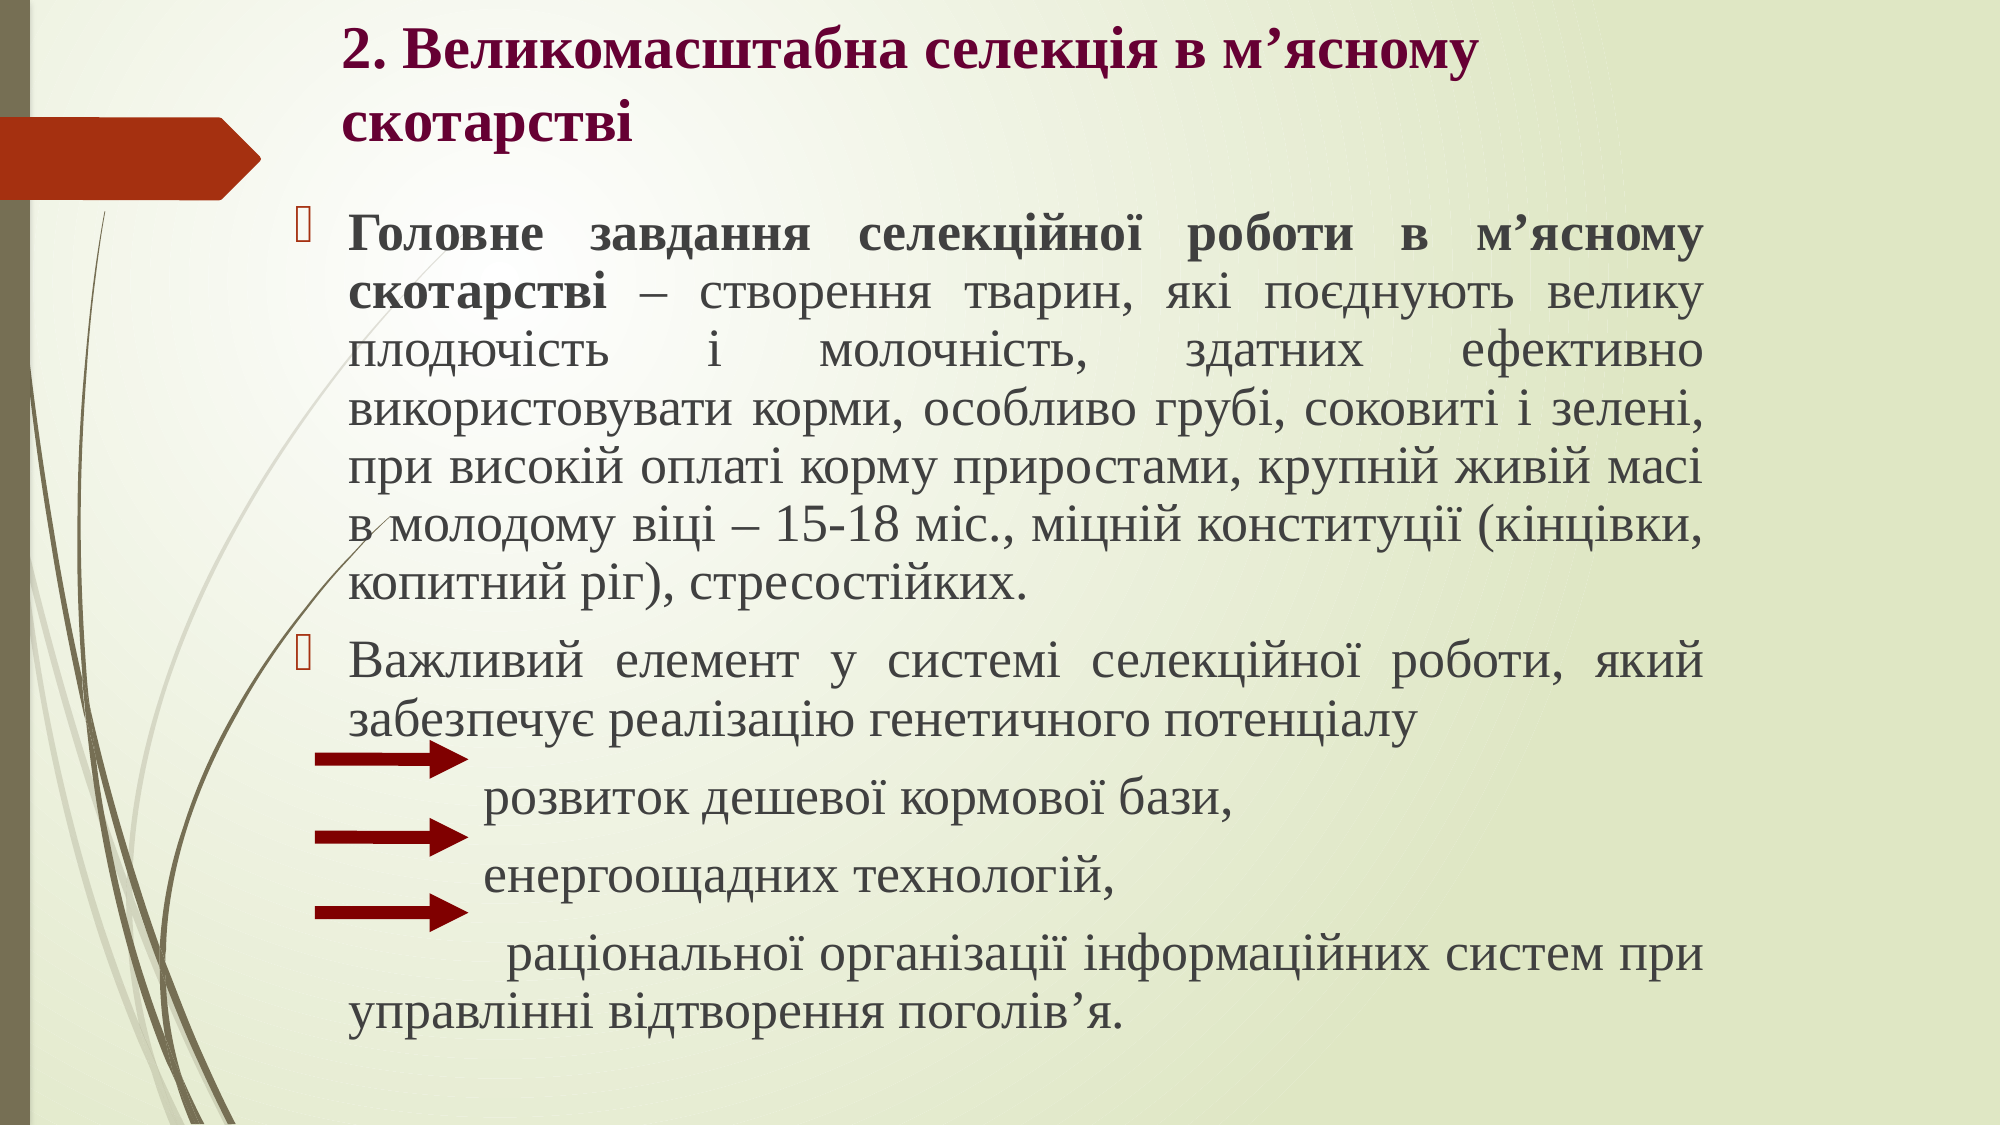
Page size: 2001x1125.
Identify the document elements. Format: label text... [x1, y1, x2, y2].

list Головне завдання селекційної роботи в м’ясному скотарстві – створення тварин, які поєднують велику плодючість і молочність, здатних ефективно використовувати корми, особливо грубі, соковиті і зелені, при високій оплаті корму приростами, крупній живій масі в молодому віці – 15-18 міс., міцній конституції (кінцівки, копитний ріг), стресостійких. Важливий елемент у системі селекційної роботи, який забезпечує реалізацію генетичного потенціалу розвиток дешевої кормової бази, енергоощадних технологій, раціональної організації інформаційних систем при управлінні відтворення поголів’я. [279, 196, 1721, 1052]
title 2. Великомасштабна селекція в м’ясному скотарстві [326, 0, 1677, 161]
text_box [314, 906, 469, 919]
text_box [314, 753, 469, 766]
text_box [314, 831, 469, 844]
